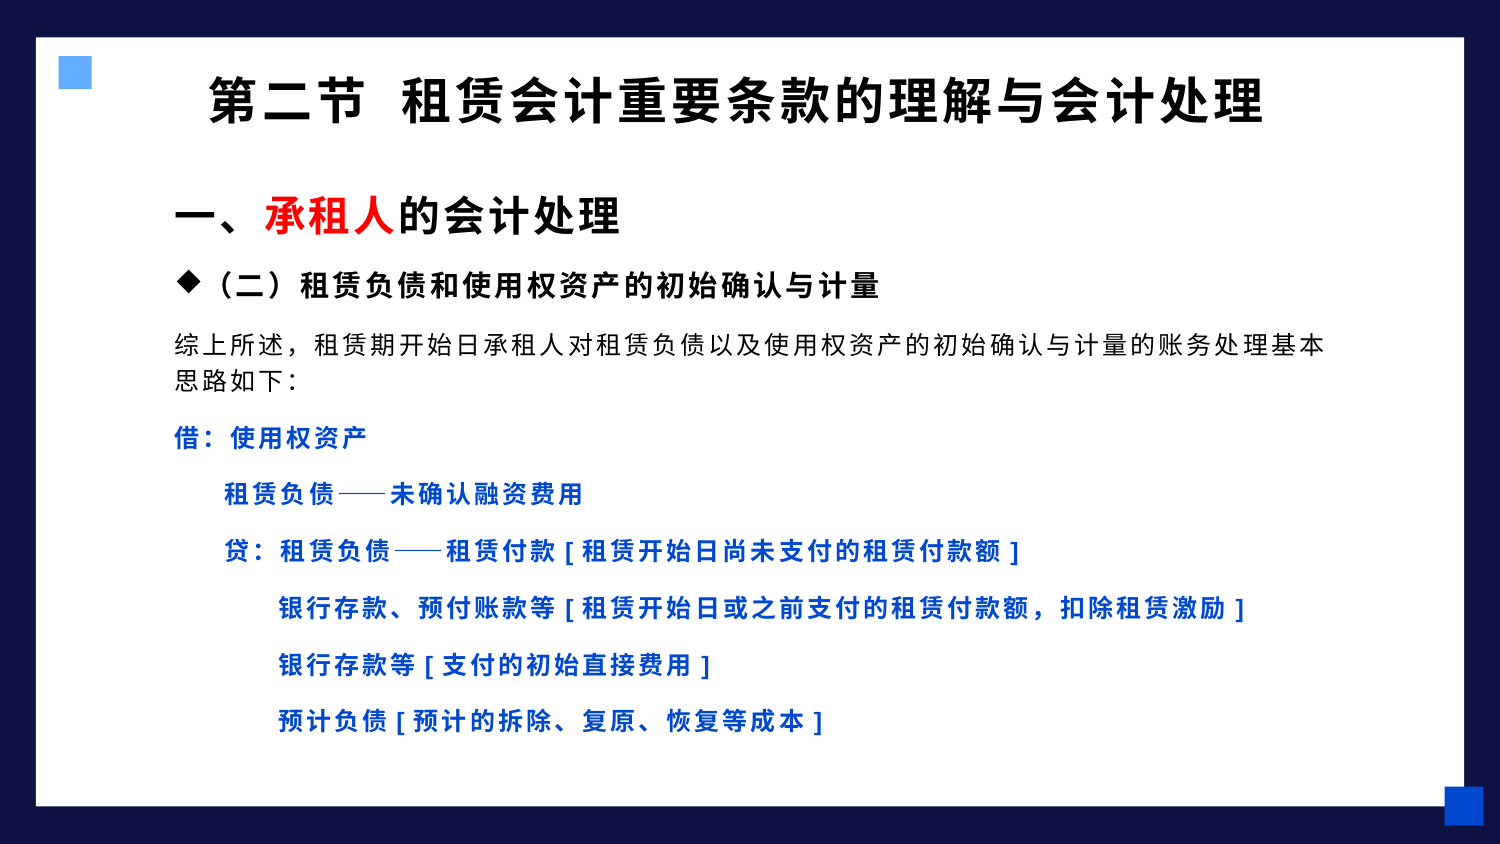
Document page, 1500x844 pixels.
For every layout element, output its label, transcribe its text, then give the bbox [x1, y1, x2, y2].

title 第二节 租赁会计重要条款的理解与会计处理 [141, 48, 1327, 138]
list 一、承租人的会计处理 （二）租赁负债和使用权资产的初始确认与计量 综上所述，租赁期开始日承租人对租赁负债以及使用权资产的初始确认与计量的账务处理基本思路如下： 借：使用权资产 租赁负债——未确认融资费用 贷：租赁负债——租赁付款[租赁开始日尚未支付的租赁付款额] 银行存款、预付账款等[租赁开始日或之前支付的租赁付款额，扣除租赁激励] 银行存款等[支付的初始直接费用] 预计负债[预计的拆除、复原、恢复等成本] [157, 179, 1365, 604]
